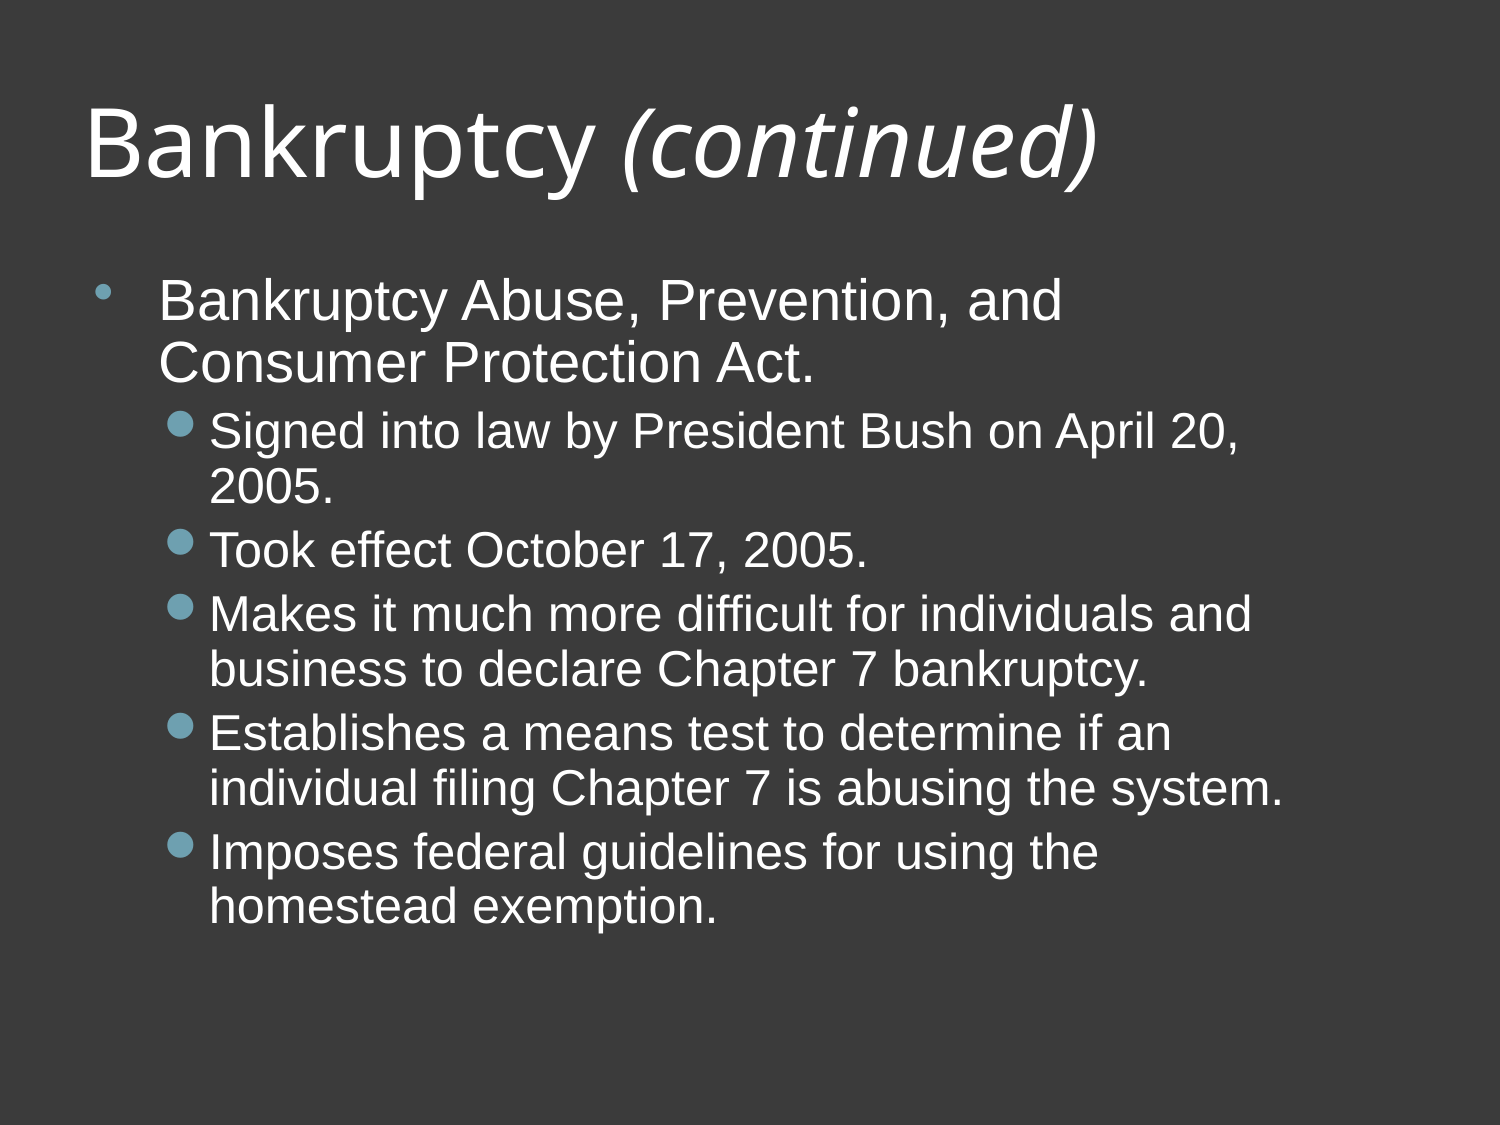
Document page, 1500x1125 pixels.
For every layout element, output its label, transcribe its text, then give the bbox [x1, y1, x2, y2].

list Bankruptcy Abuse, Prevention, and Consumer Protection Act. Signed into law by President Bush on April 20, 2005. Took effect October 17, 2005. Makes it much more difficult for individuals and business to declare Chapter 7 bankruptcy. Establishes a means test to determine if an individual filing Chapter 7 is abusing the system. Imposes federal guidelines for using the homestead exemption. [75, 262, 1300, 1005]
title Bankruptcy (continued) [75, 45, 1300, 233]
